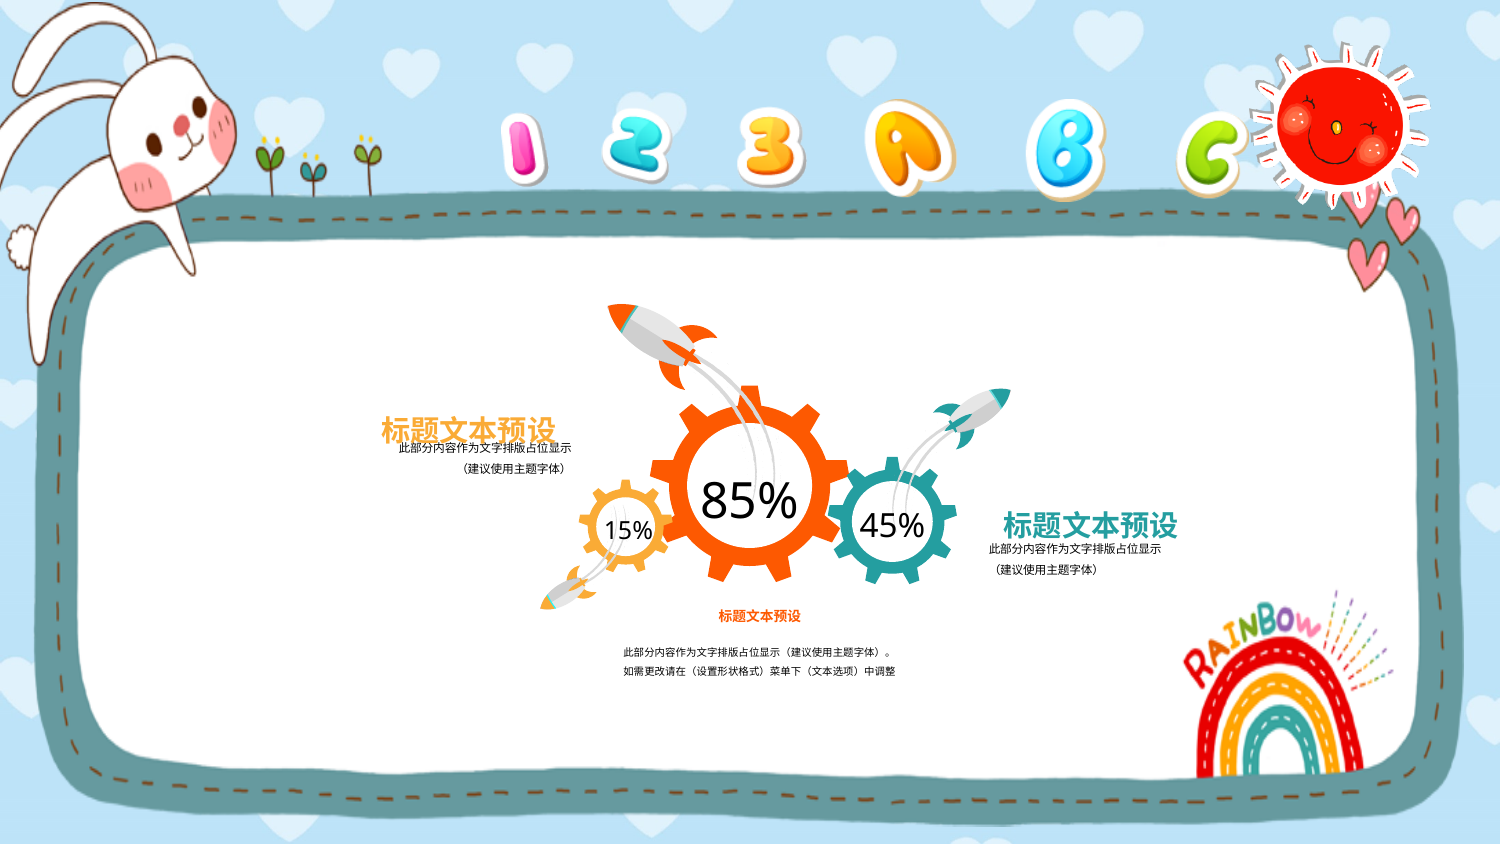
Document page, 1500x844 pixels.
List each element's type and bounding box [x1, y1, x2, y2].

text_box [544, 291, 1005, 616]
picture [0, 0, 1500, 844]
